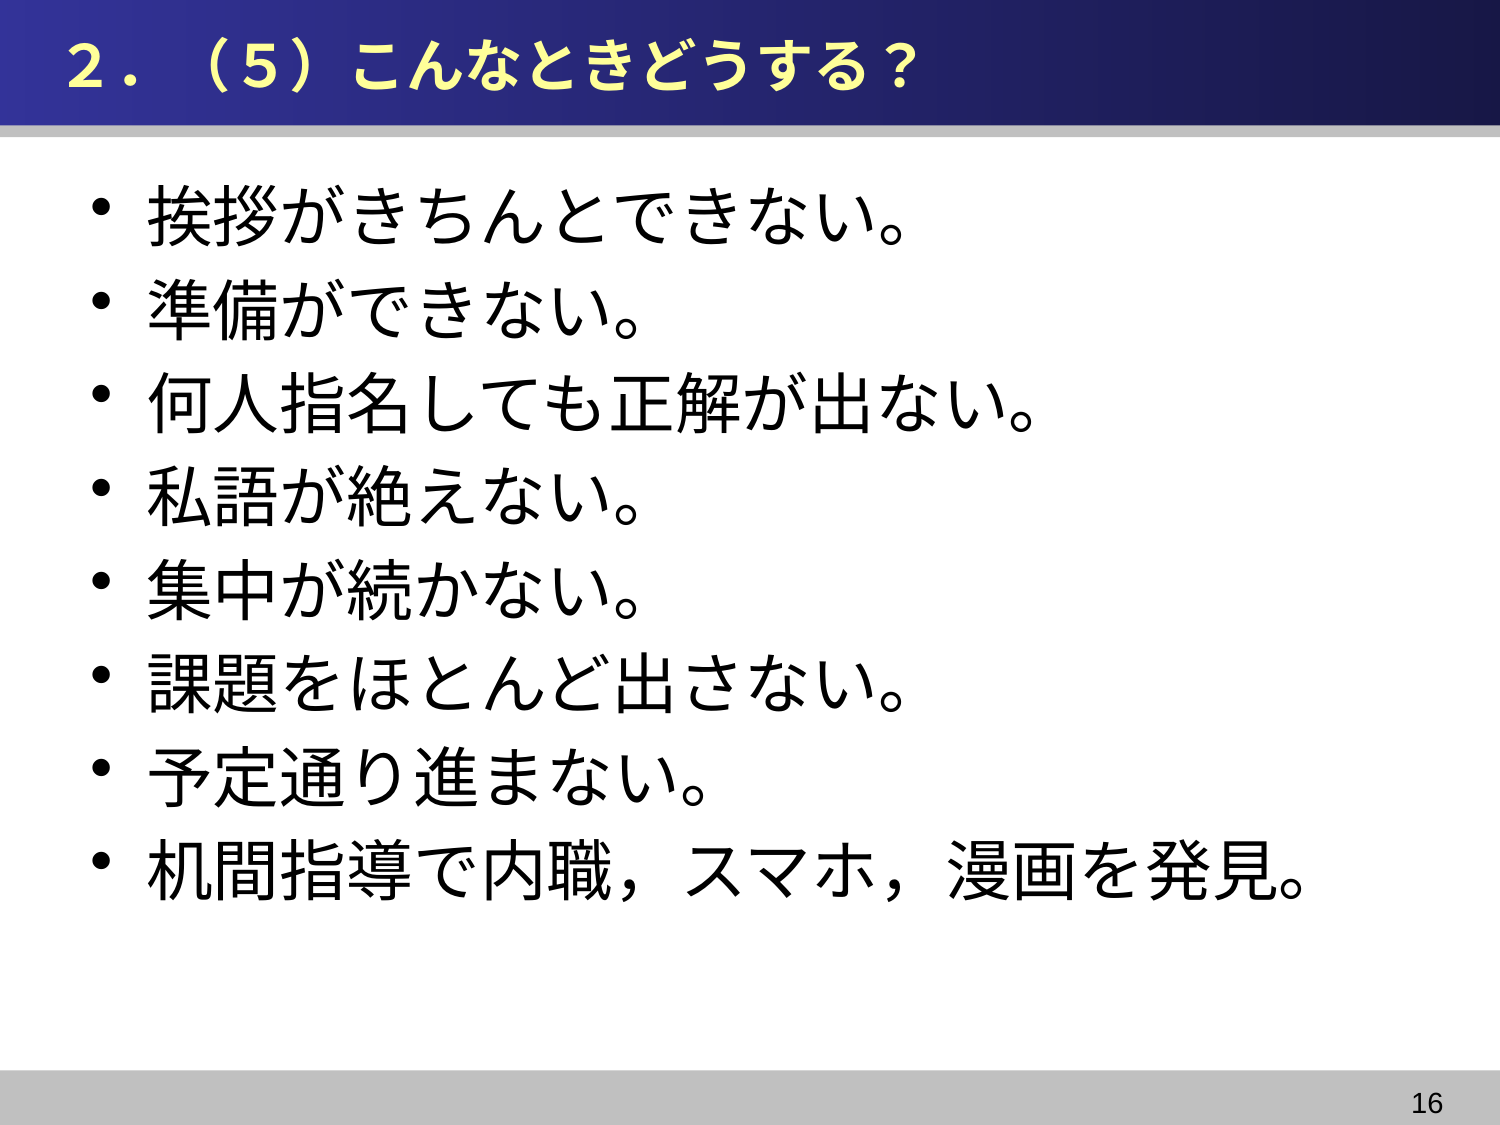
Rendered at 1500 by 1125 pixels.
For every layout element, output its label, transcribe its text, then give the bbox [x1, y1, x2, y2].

list 挨拶がきちんとできない。 準備ができない。 何人指名しても正解が出ない。 私語が絶えない。 集中が続かない。 課題をほとんど出さない。 予定通り進まない。 机間指導で内職，スマホ，漫画を発見。 [75, 167, 1425, 1071]
title ２．（５）こんなときどうする？ [41, 23, 1067, 105]
slide_number 16 [1108, 1085, 1459, 1118]
